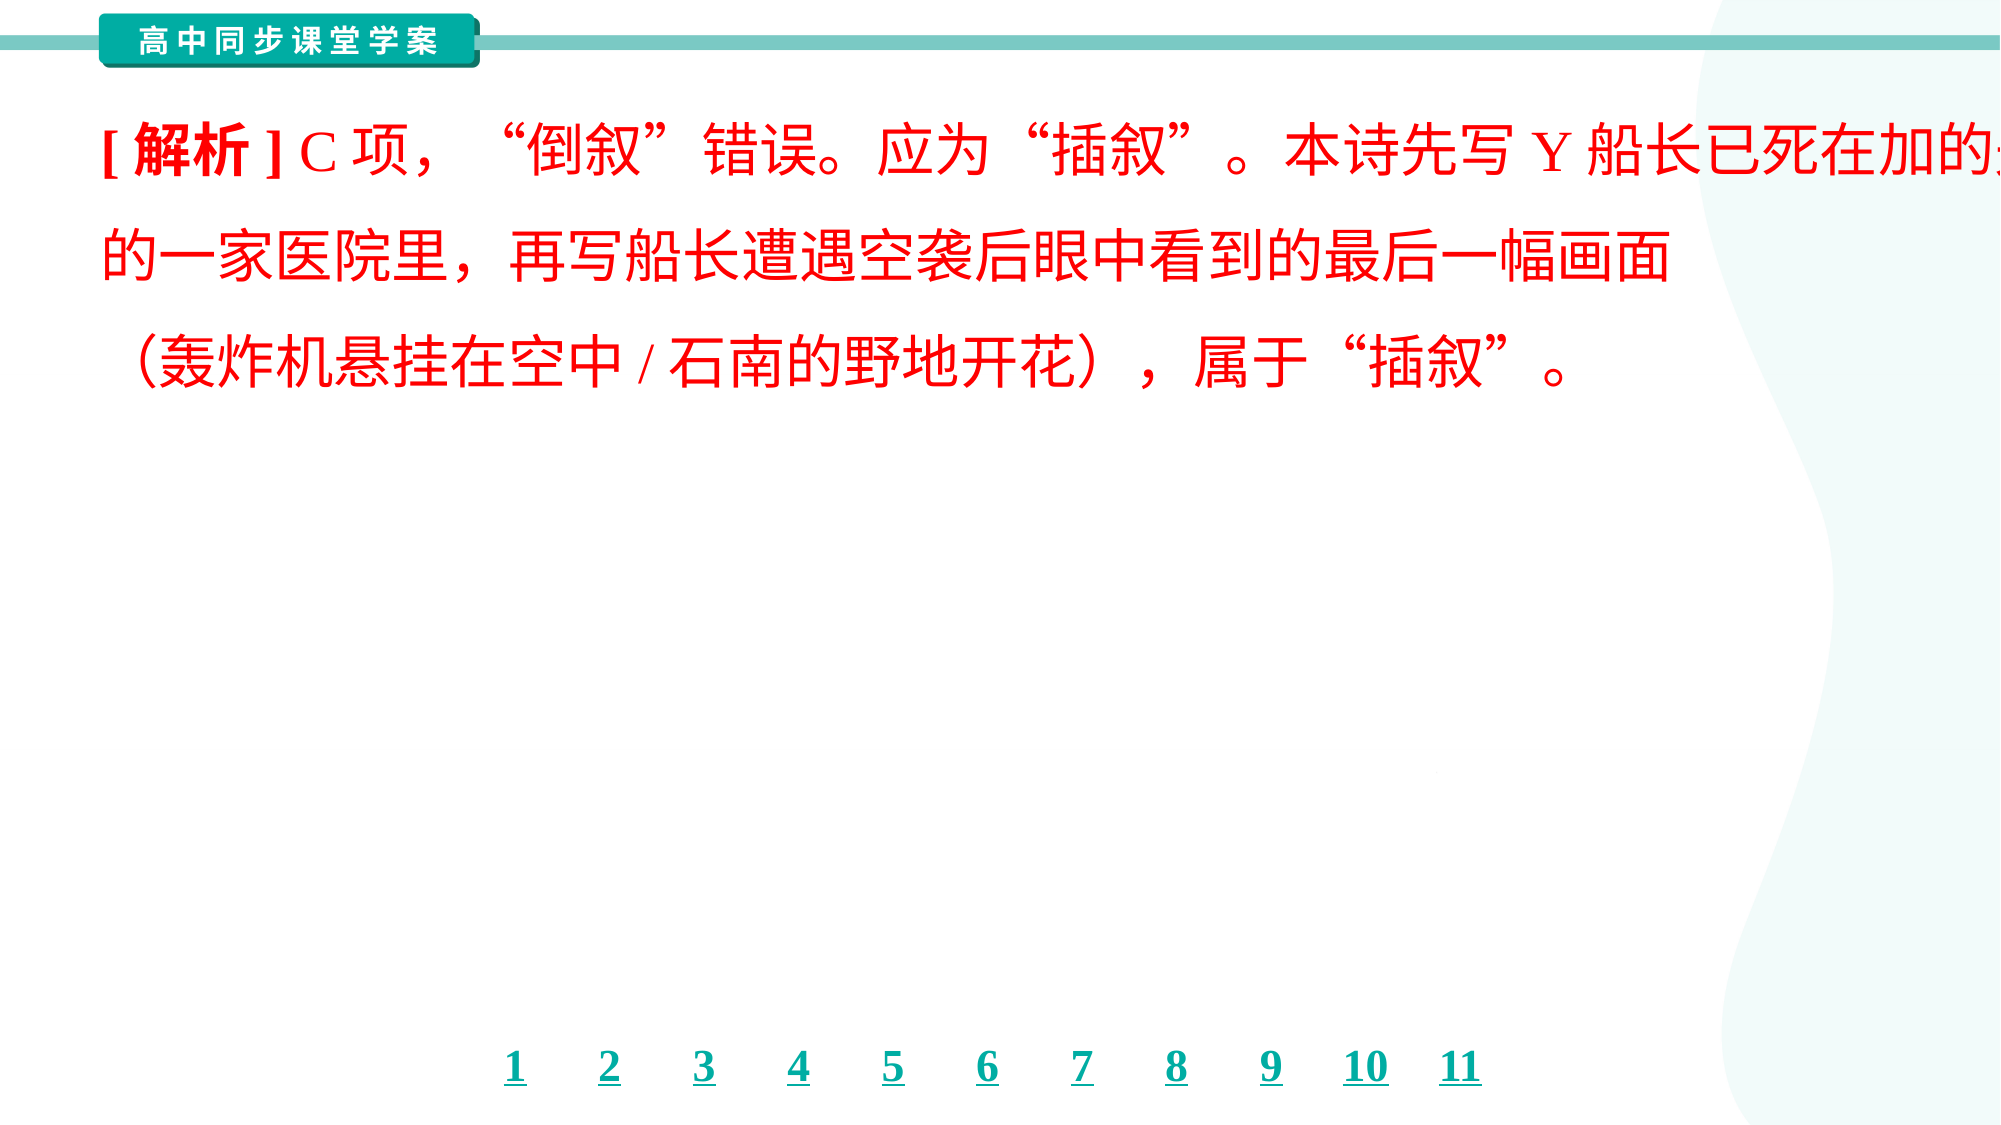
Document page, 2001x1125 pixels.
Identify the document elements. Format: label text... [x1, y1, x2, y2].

picture [0, 0, 2000, 1125]
text_box [解析] C项，“倒叙”错误。应为“插叙”。本诗先写Y船长已死在加的夫 的一家医院里，再写船长遭遇空袭后眼中看到的最后一幅画面 （轰炸机悬挂在空中/石南的野地开花），属于“插叙”。 [100, 76, 1899, 396]
